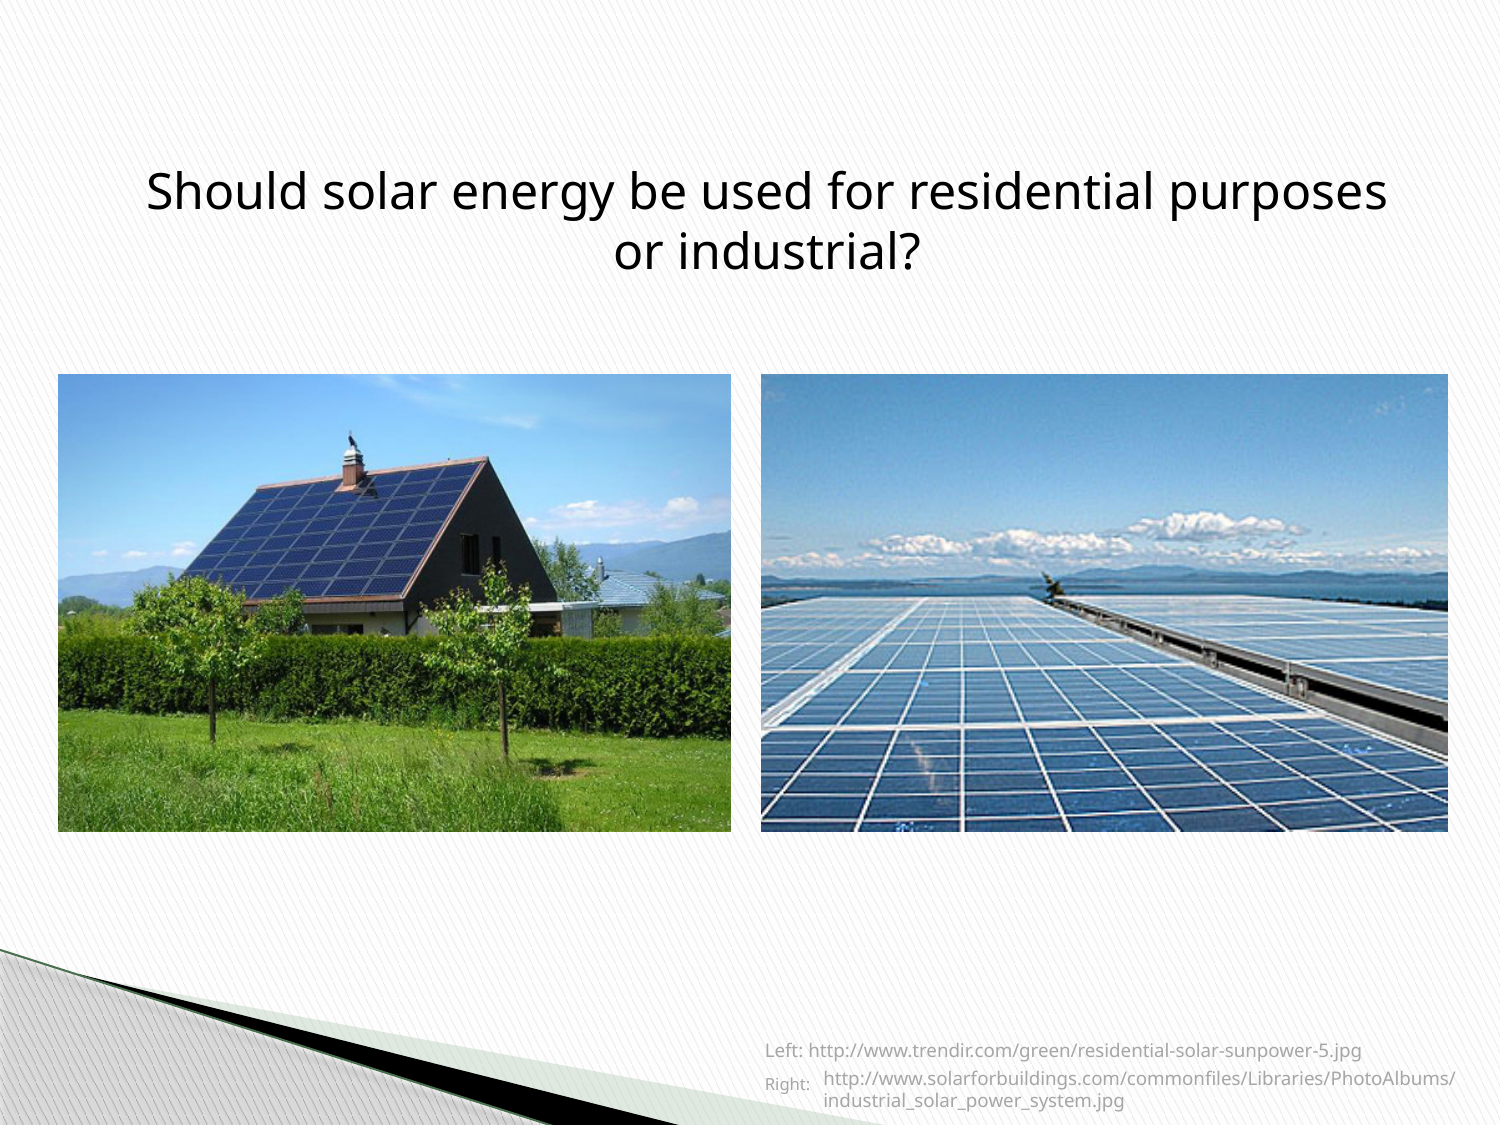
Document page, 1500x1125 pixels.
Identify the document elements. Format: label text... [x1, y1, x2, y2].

picture [761, 374, 1448, 833]
text_box Should solar energy be used for residential purposes or industrial? [105, 152, 1430, 288]
text_box http://www.solarforbuildings.com/commonfiles/Libraries/PhotoAlbums/industrial_solar_power_system.jpg [808, 1059, 1500, 1120]
text_box Left: http://www.trendir.com/green/residential-solar-sunpower-5.jpg [749, 1031, 1500, 1066]
picture [58, 374, 732, 833]
text_box Right: [749, 1066, 844, 1101]
